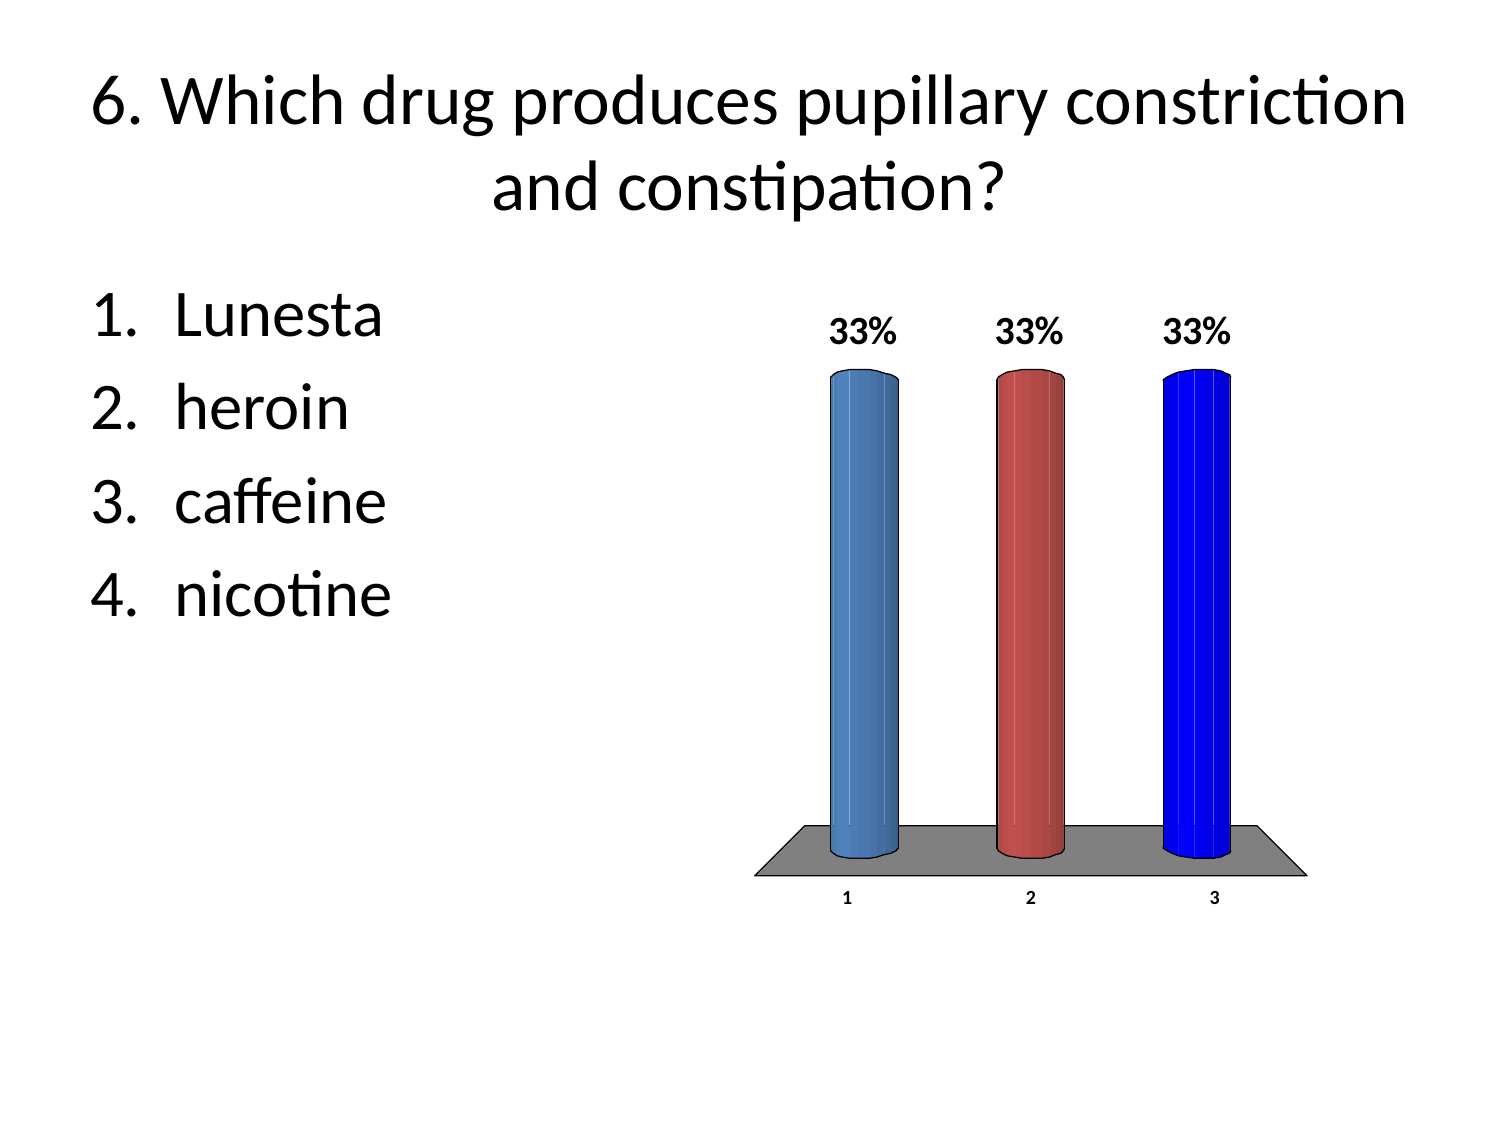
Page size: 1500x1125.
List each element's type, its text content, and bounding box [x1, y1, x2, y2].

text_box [739, 270, 1490, 1115]
title 6. Which drug produces pupillary constriction and constipation? [75, 45, 1425, 233]
list Lunesta heroin caffeine nicotine [75, 262, 750, 1005]
